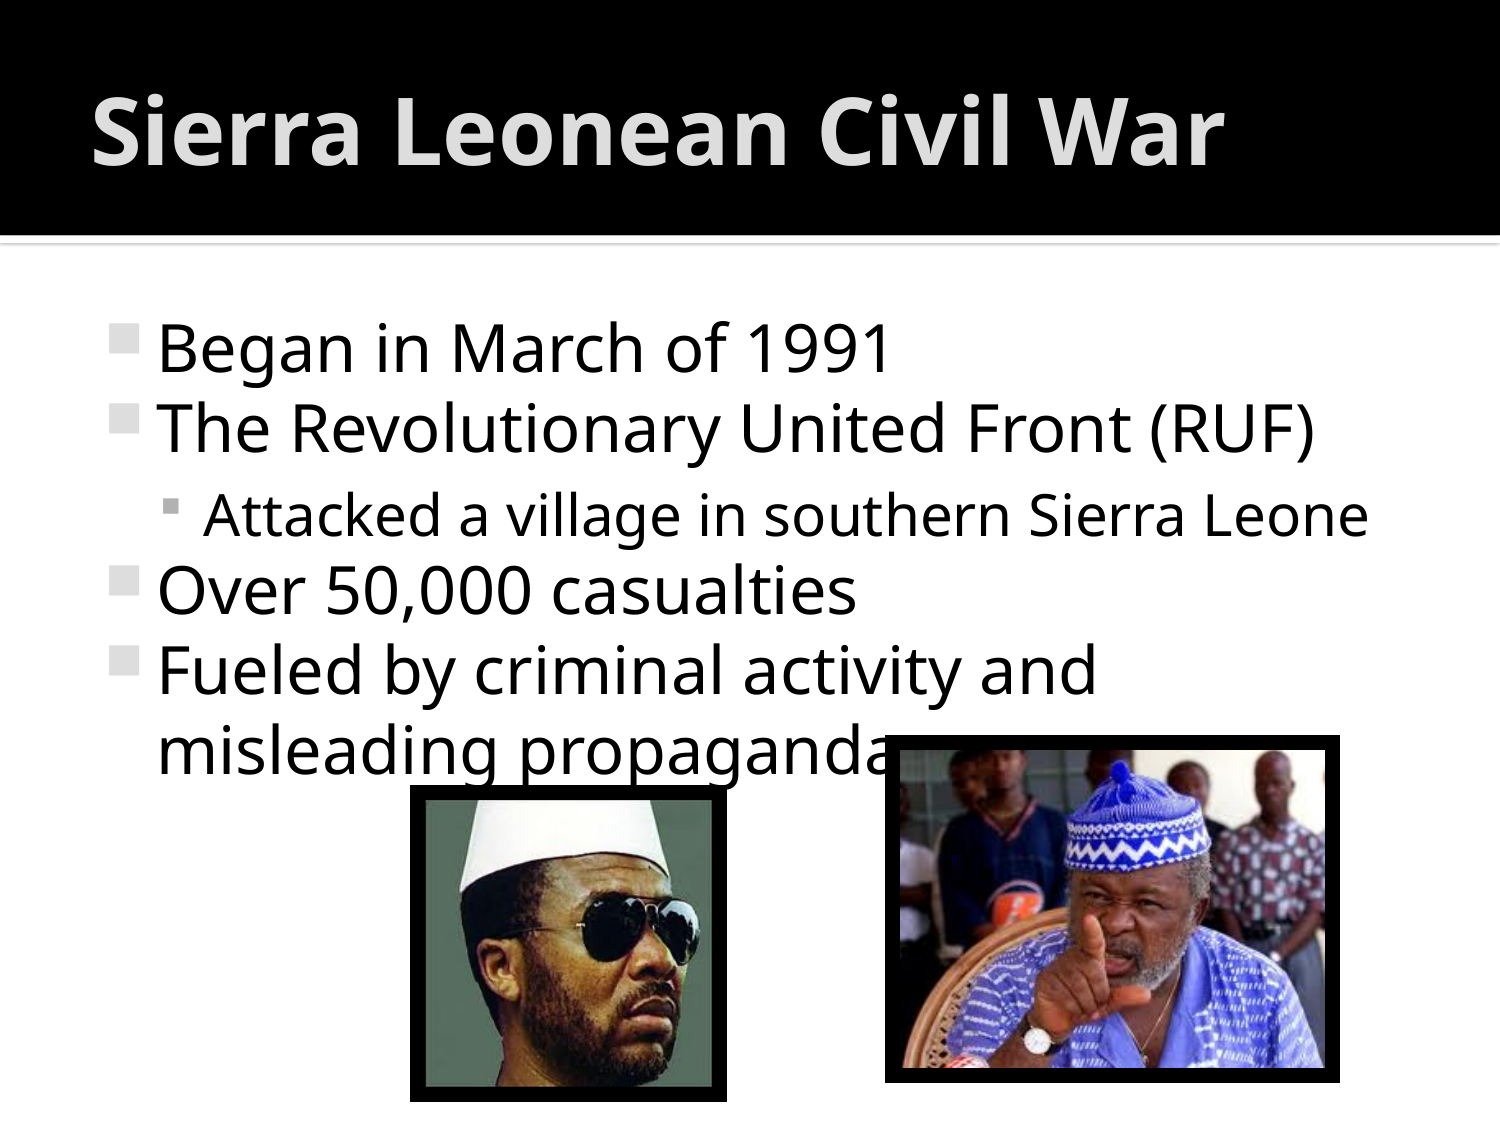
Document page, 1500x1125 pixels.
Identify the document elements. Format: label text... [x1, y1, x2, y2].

picture [899, 749, 1326, 1069]
list Began in March of 1991 The Revolutionary United Front (RUF) Attacked a village in southern Sierra Leone Over 50,000 casualties Fueled by criminal activity and misleading propaganda [75, 291, 1425, 1050]
picture [424, 799, 713, 1088]
title Sierra Leonean Civil War [75, 25, 1425, 231]
